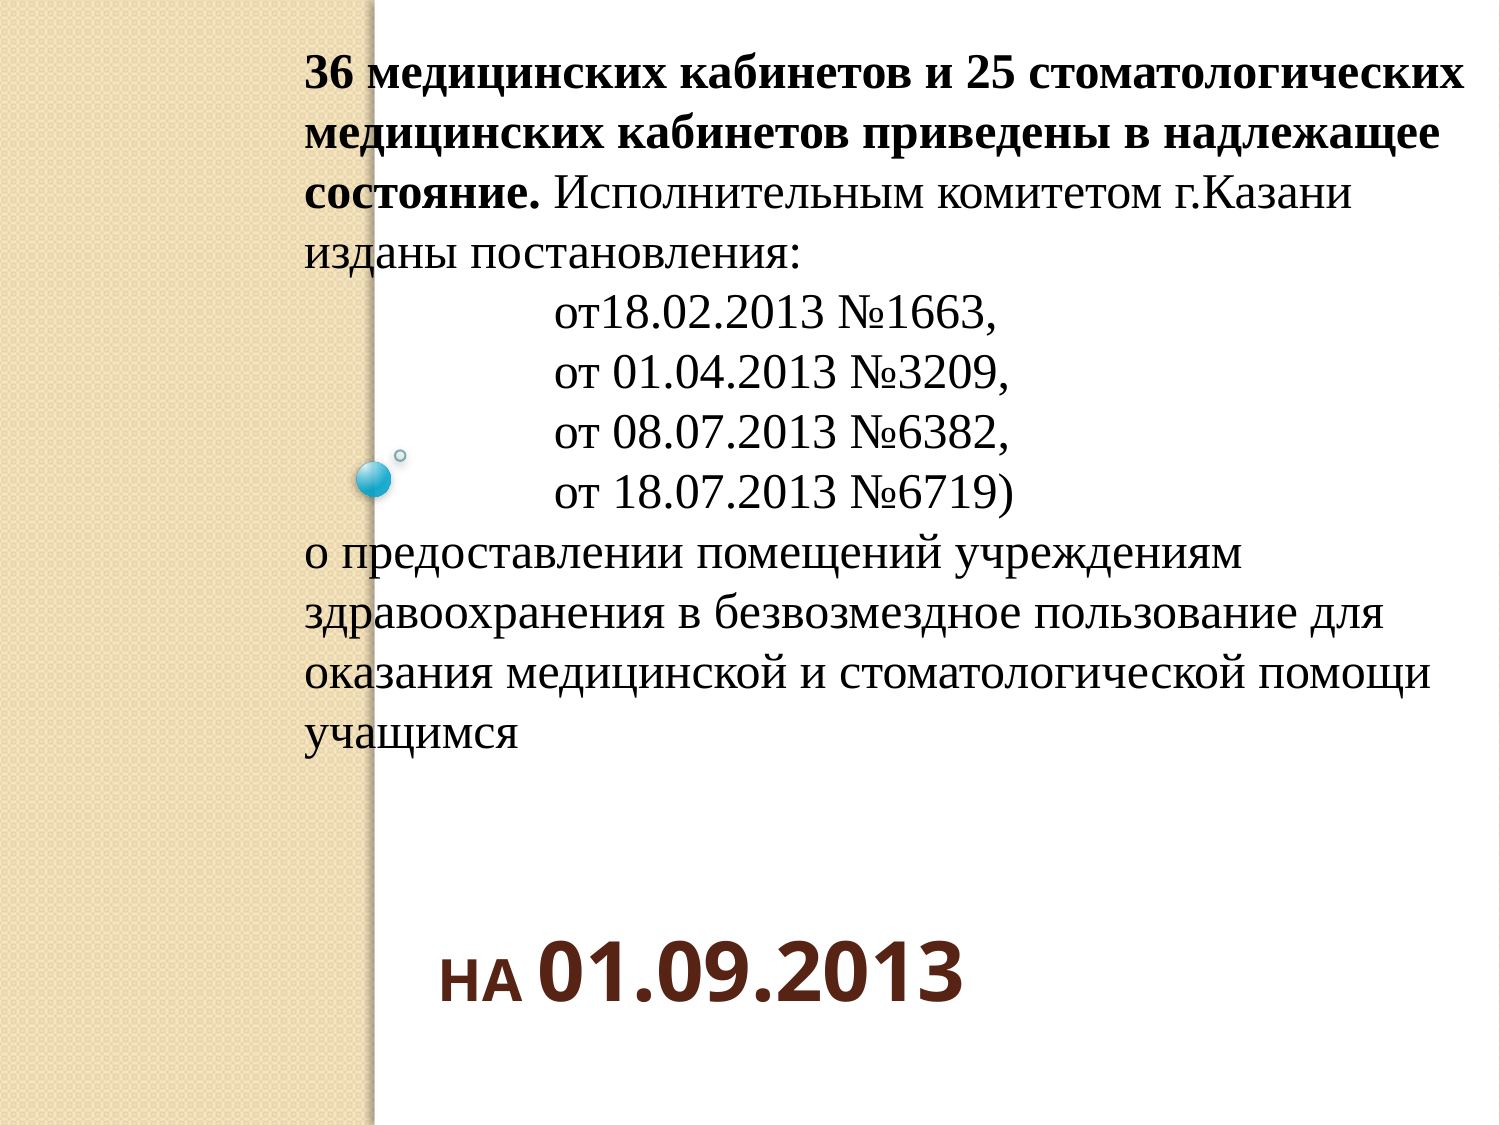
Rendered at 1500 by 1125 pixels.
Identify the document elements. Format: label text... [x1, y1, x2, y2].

title На 01.09.2013 [422, 916, 1473, 1071]
text_box 36 медицинских кабинетов и 25 стоматологических медицинских кабинетов приведены в надлежащее состояние. Исполнительным комитетом г.Казани изданы постановления: от18.02.2013 №1663, от 01.04.2013 №3209, от 08.07.2013 №6382, от 18.07.2013 №6719) о предоставлении помещений учреждениям здравоохранения в безвозмездное пользование для оказания медицинской и стоматологической помощи учащимся [289, 30, 1500, 766]
